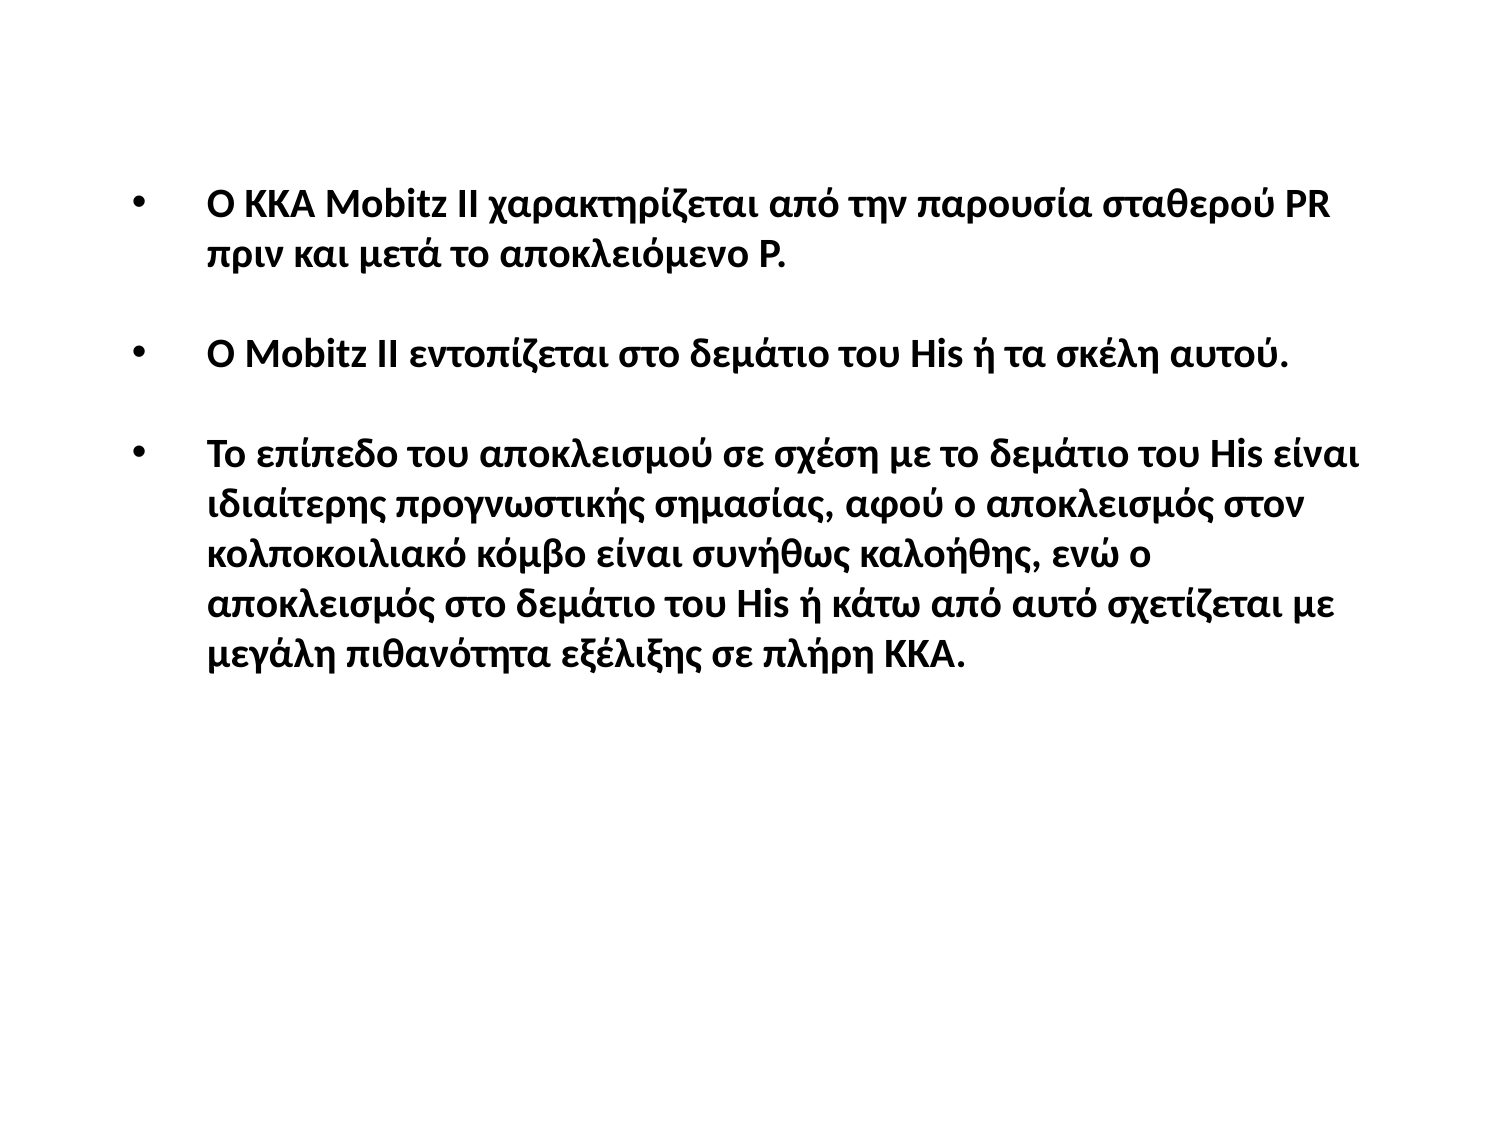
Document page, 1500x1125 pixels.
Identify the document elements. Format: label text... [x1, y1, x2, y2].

text_box Ο ΚΚΑ Mobitz II χαρακτηρίζεται από την παρουσία σταθερού PR πριν και μετά το αποκλειόμενο Ρ. Ο Mobitz II εντοπίζεται στο δεμάτιο του His ή τα σκέλη αυτού. Το επίπεδο του αποκλεισμού σε σχέση με το δεμάτιο του His είναι ιδιαίτερης προγνωστικής σημασίας, αφού ο αποκλεισμός στον κολποκοιλιακό κόμβο είναι συνήθως καλοήθης, ενώ ο αποκλεισμός στο δεμάτιο του Ηis ή κάτω από αυτό σχετίζεται με μεγάλη πιθανότητα εξέλιξης σε πλήρη ΚΚΑ. [117, 168, 1395, 684]
